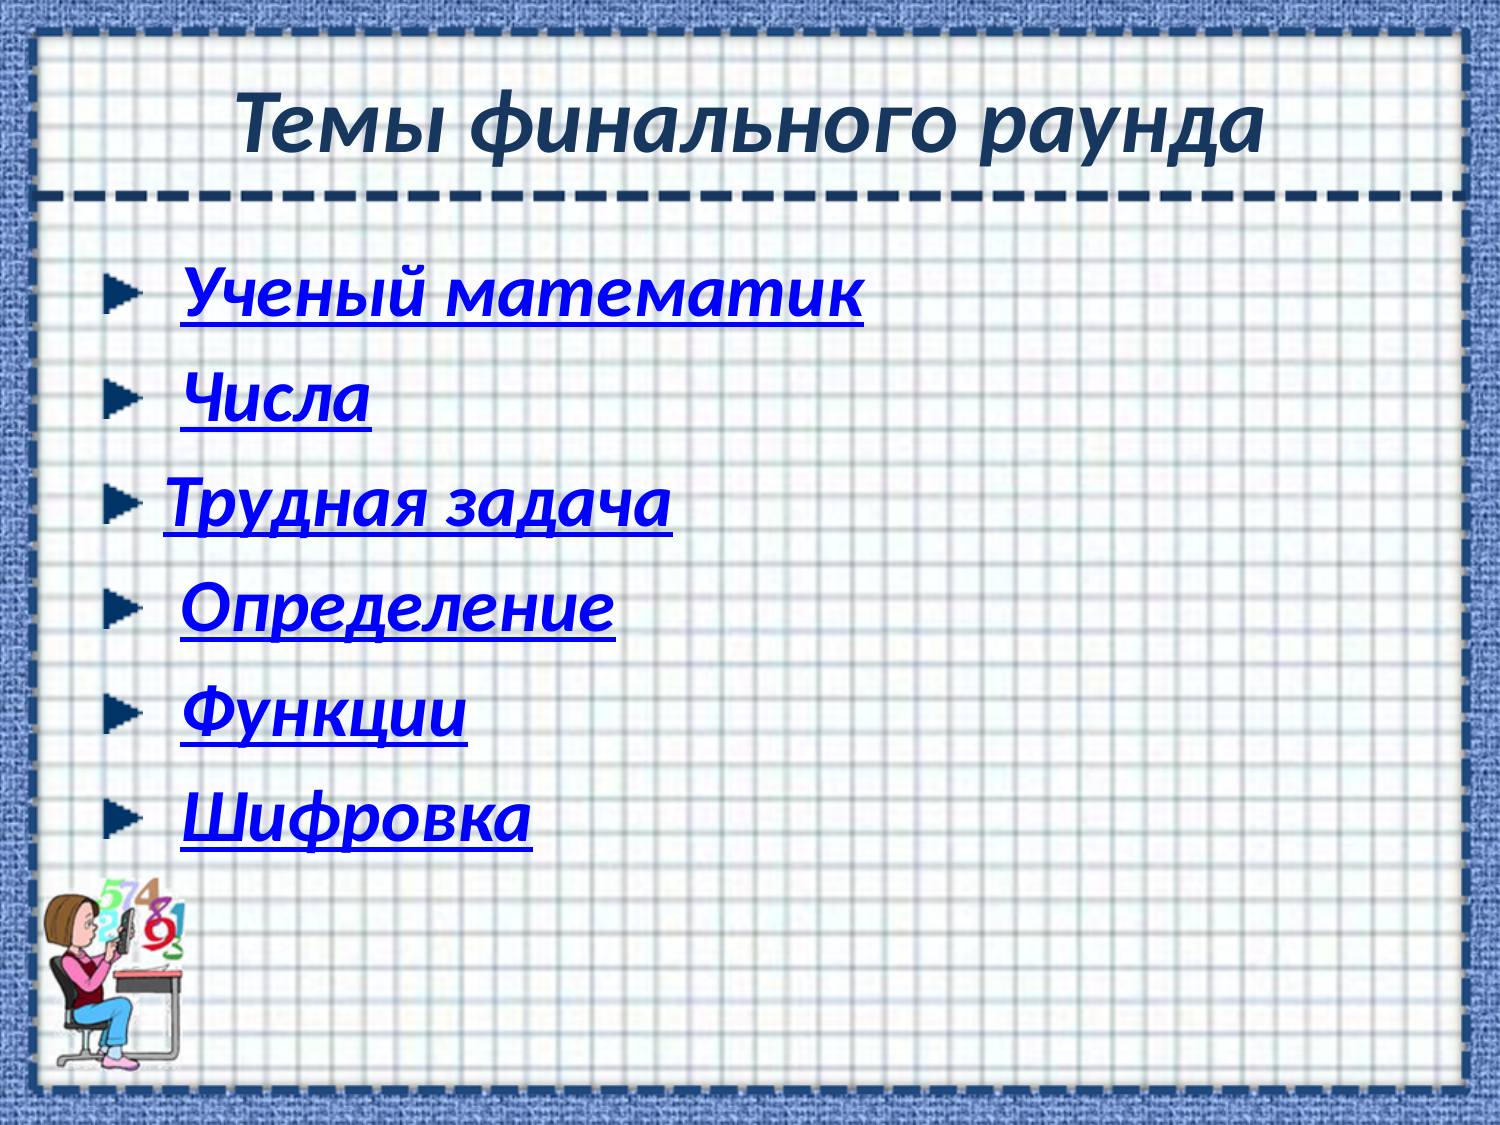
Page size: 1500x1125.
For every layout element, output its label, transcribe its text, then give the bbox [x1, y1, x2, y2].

list Ученый математик Числа Трудная задача Определение Функции Шифровка [75, 234, 1425, 1005]
picture [0, 0, 1500, 1125]
title Темы финального раунда [75, 45, 1425, 188]
